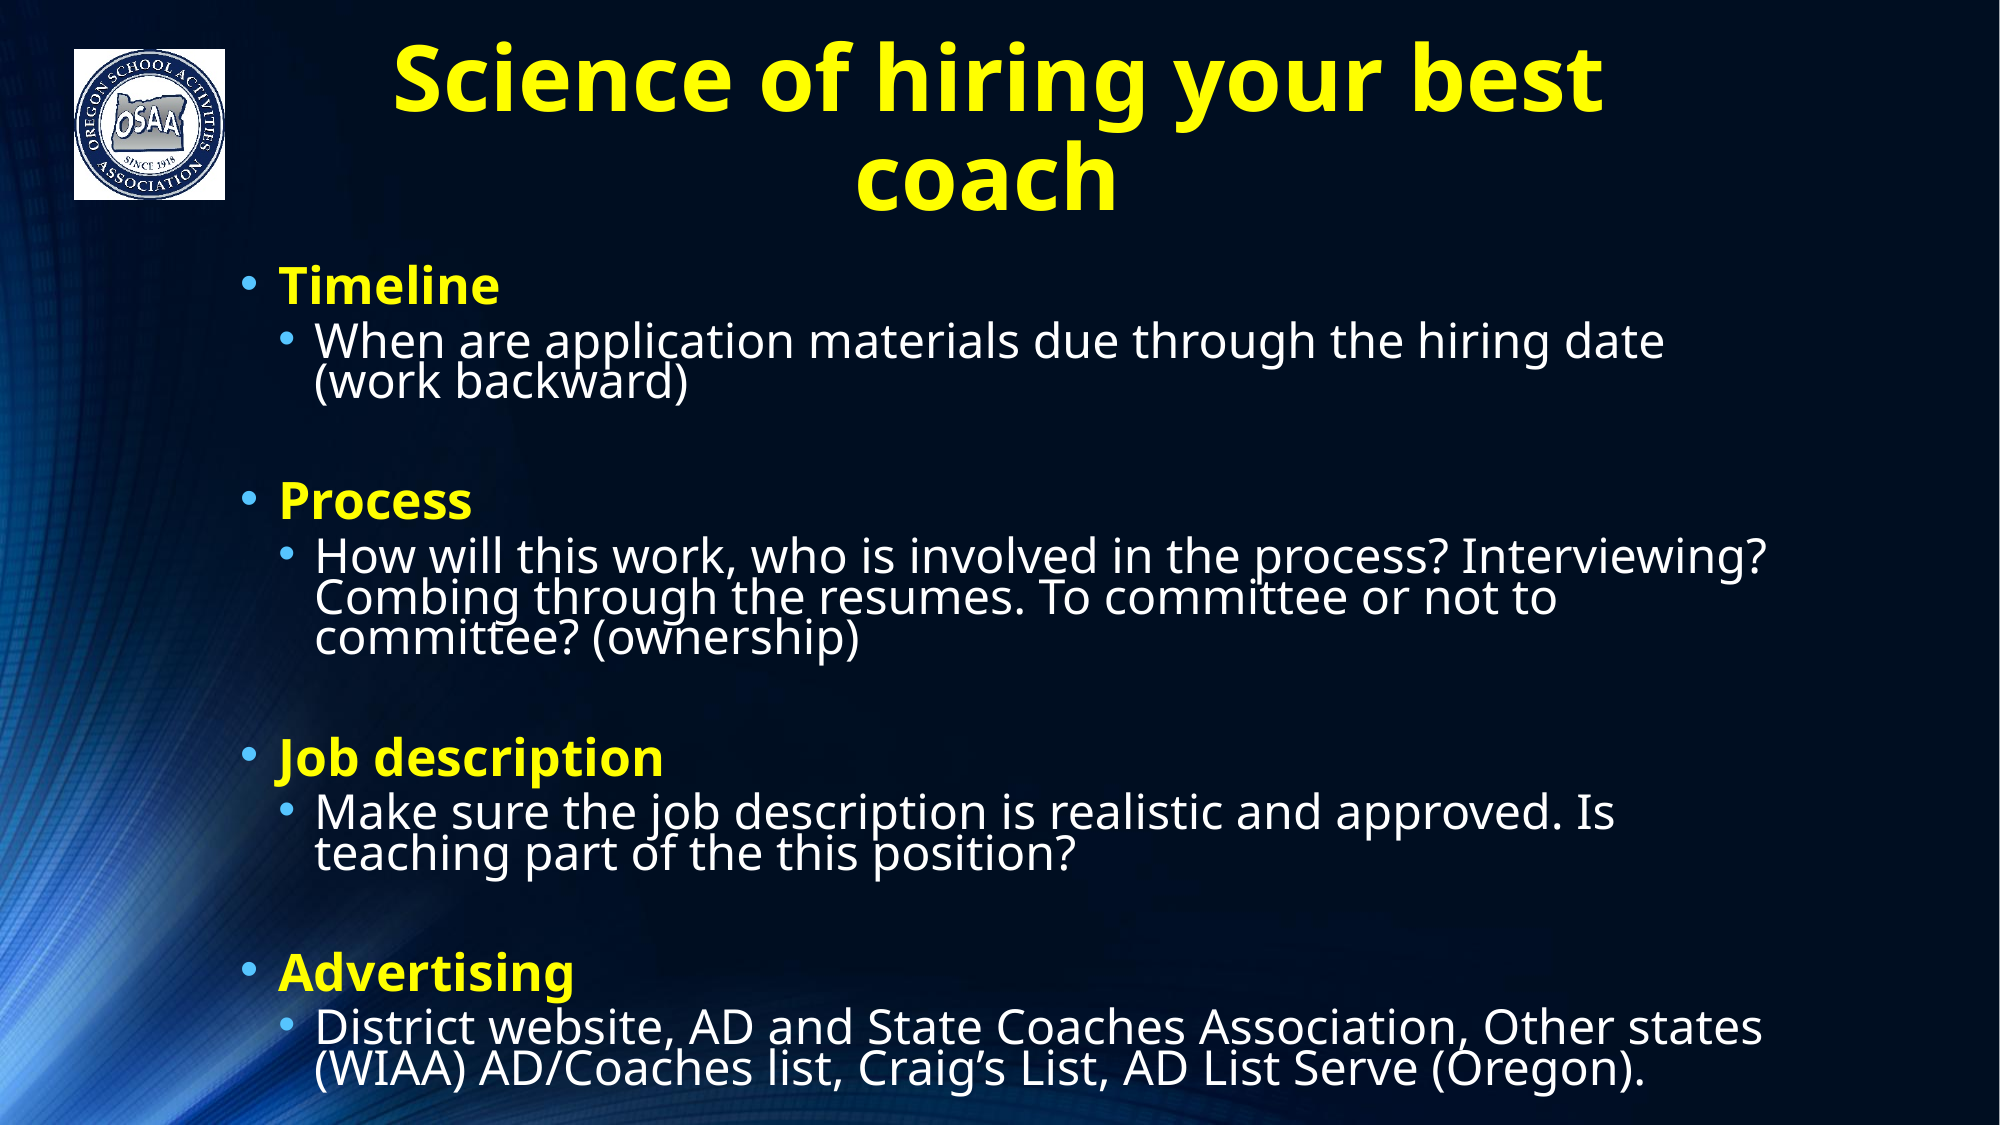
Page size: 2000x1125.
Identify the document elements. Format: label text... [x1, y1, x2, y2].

title Science of hiring your best coach [249, 62, 1750, 238]
picture [0, 0, 2000, 1125]
list Timeline When are application materials due through the hiring date (work backward) Process How will this work, who is involved in the process? Interviewing? Combing through the resumes. To committee or not to committee? (ownership) Job description Make sure the job description is realistic and approved. Is teaching part of the this position? Advertising District website, AD and State Coaches Association, Other states (WIAA) AD/Coaches list, Craig’s List, AD List Serve (Oregon). [187, 262, 1800, 1075]
